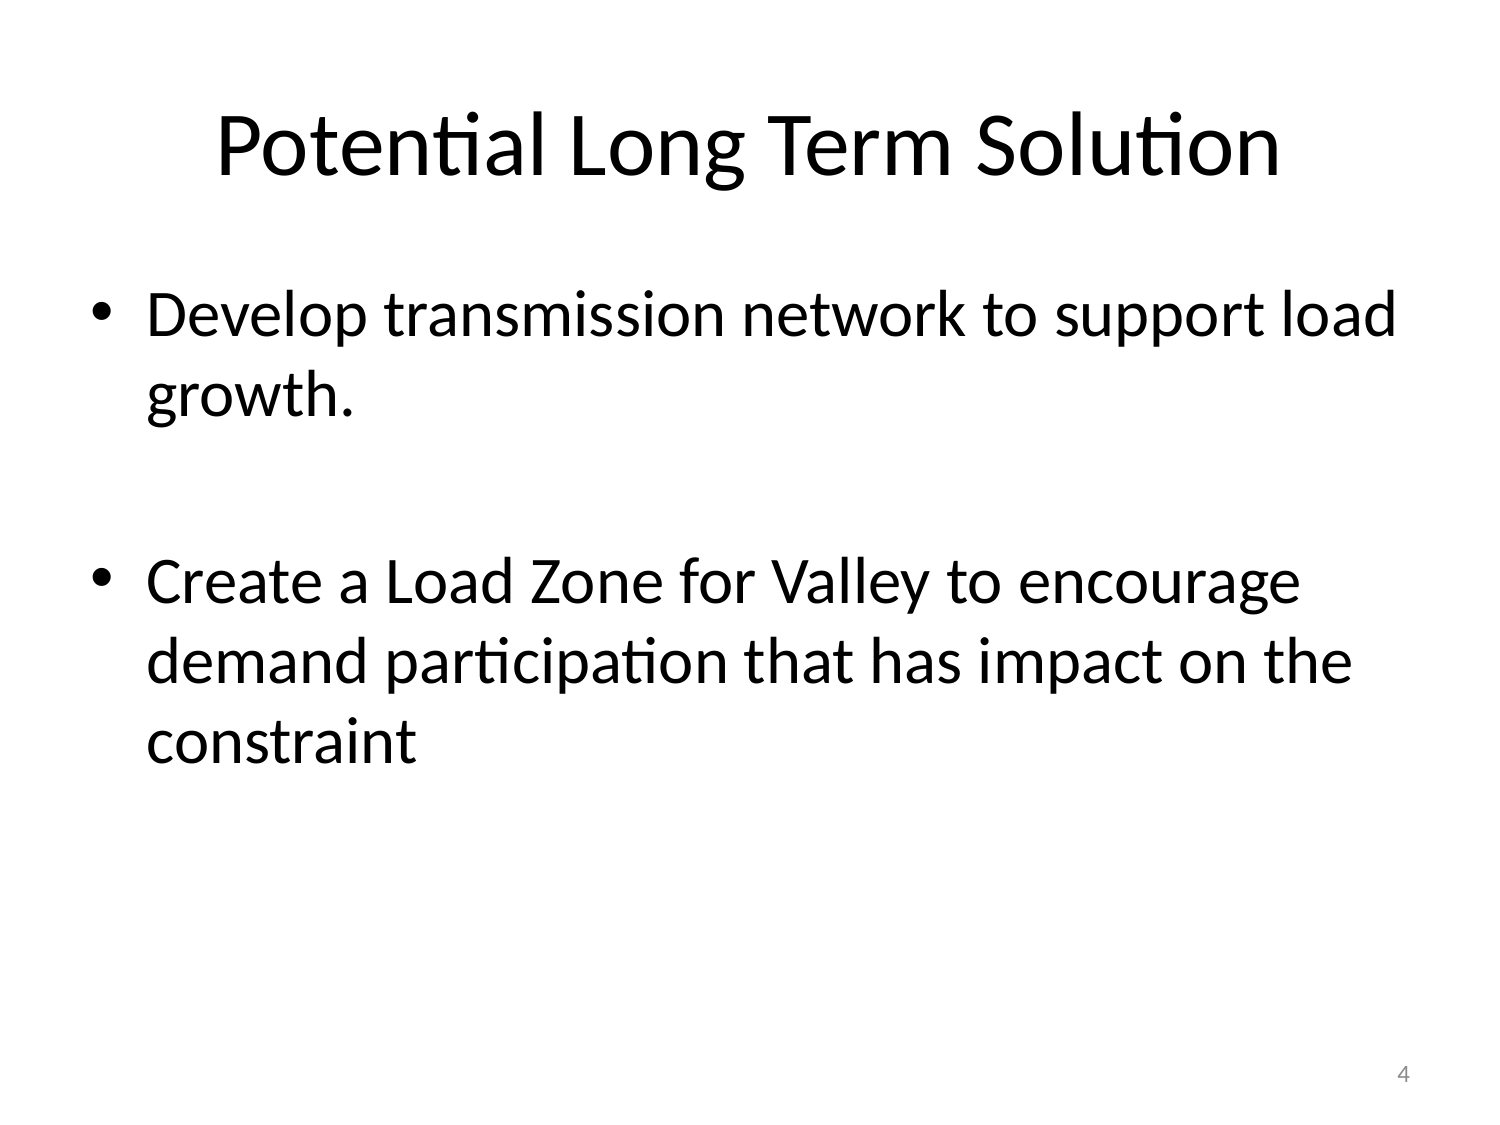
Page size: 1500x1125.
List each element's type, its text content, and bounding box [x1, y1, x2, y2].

list Develop transmission network to support load growth. Create a Load Zone for Valley to encourage demand participation that has impact on the constraint [75, 262, 1425, 1005]
title Potential Long Term Solution [75, 45, 1425, 233]
slide_number 4 [1074, 1042, 1425, 1103]
